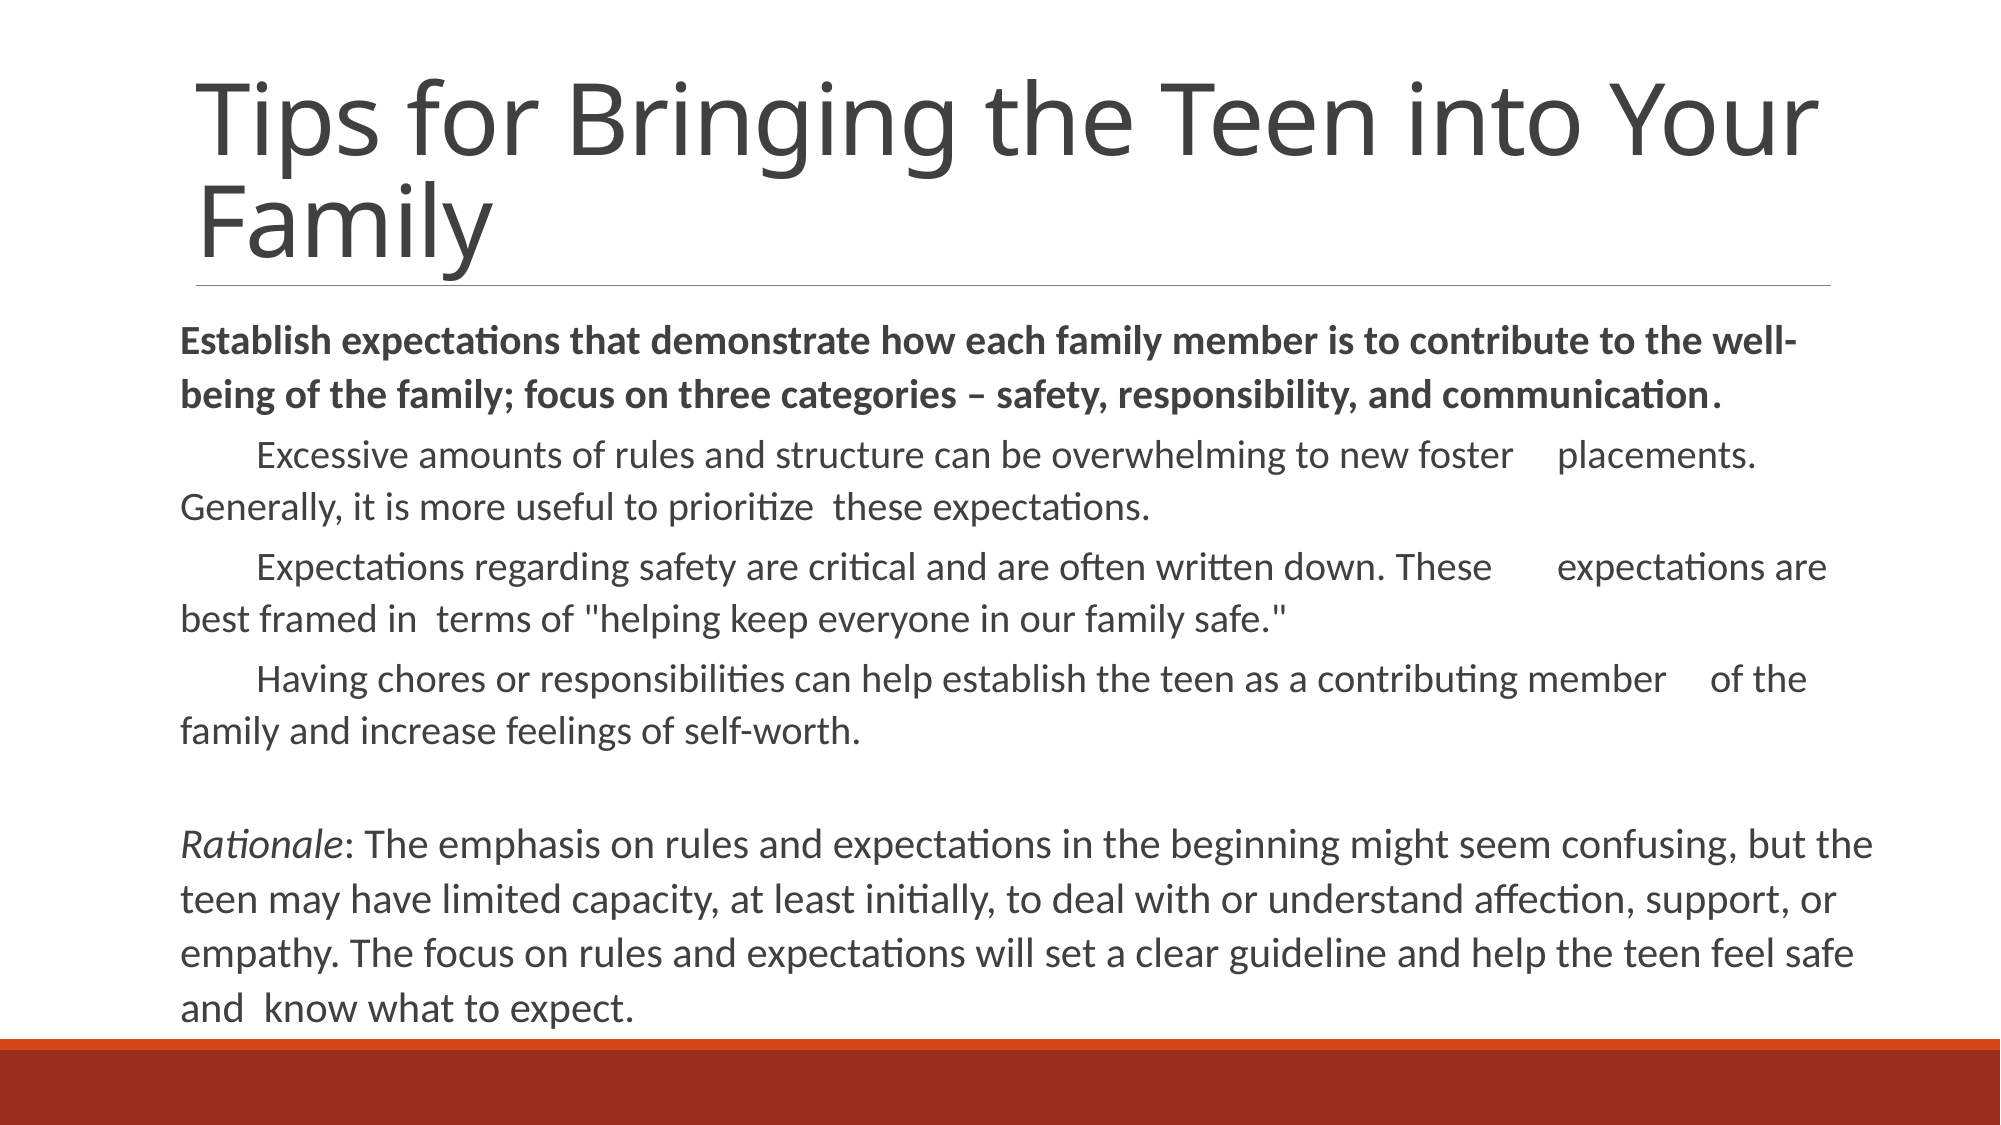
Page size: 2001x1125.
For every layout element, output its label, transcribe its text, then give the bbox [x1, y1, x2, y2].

list Establish expectations that demonstrate how each family member is to contribute to the well-being of the family; focus on three categories – safety, responsibility, and communication. Excessive amounts of rules and structure can be overwhelming to new foster placements. Generally, it is more useful to prioritize these expectations. Expectations regarding safety are critical and are often written down. These expectations are best framed in terms of "helping keep everyone in our family safe." Having chores or responsibilities can help establish the teen as a contributing member of the family and increase feelings of self-worth. Rationale: The emphasis on rules and expectations in the beginning might seem confusing, but the teen may have limited capacity, at least initially, to deal with or understand affection, support, or empathy. The focus on rules and expectations will set a clear guideline and help the teen feel safe and know what to expect. [180, 302, 1889, 1060]
title Tips for Bringing the Teen into Your Family [180, 47, 1889, 285]
